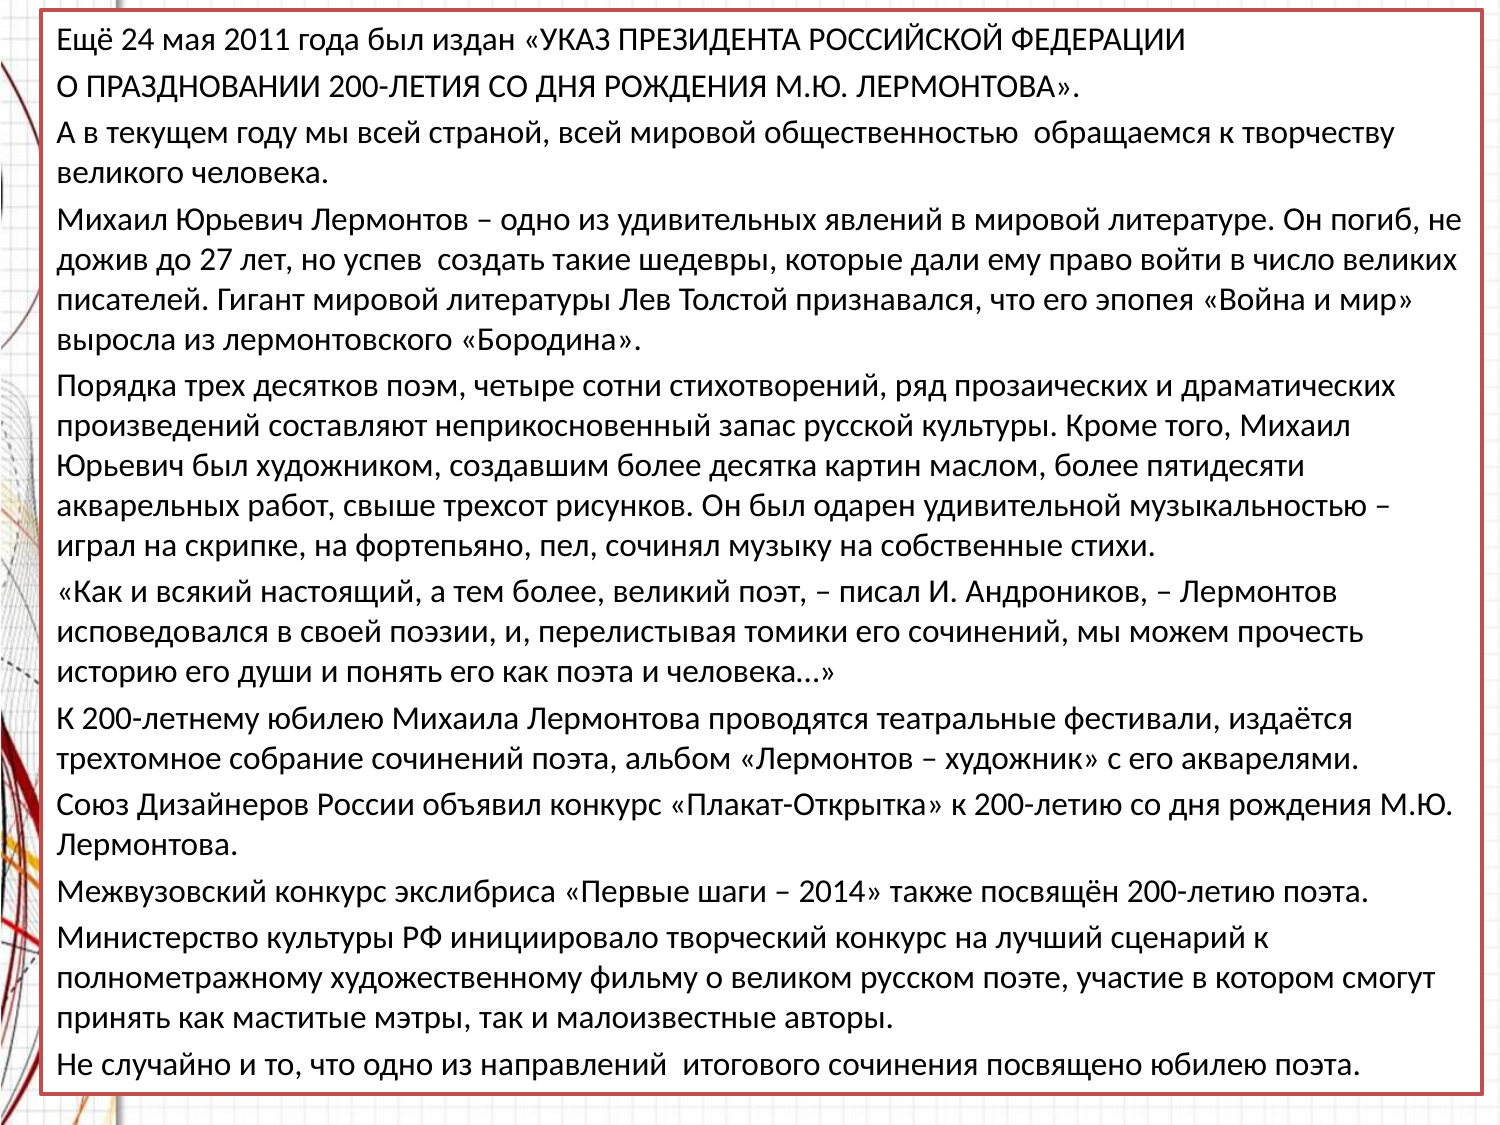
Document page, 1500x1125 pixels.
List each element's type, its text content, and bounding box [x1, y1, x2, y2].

list Ещё 24 мая 2011 года был издан «УКАЗ ПРЕЗИДЕНТА РОССИЙСКОЙ ФЕДЕРАЦИИ О ПРАЗДНОВАНИИ 200-ЛЕТИЯ СО ДНЯ РОЖДЕНИЯ М.Ю. ЛЕРМОНТОВА». А в текущем году мы всей страной, всей мировой общественностью обращаемся к творчеству великого человека. Михаил Юрьевич Лермонтов – одно из удивительных явлений в мировой литературе. Он погиб, не дожив до 27 лет, но успев создать такие шедевры, которые дали ему право войти в число великих писателей. Гигант мировой литературы Лев Толстой признавался, что его эпопея «Война и мир» выросла из лермонтовского «Бородина». Порядка трех десятков поэм, четыре сотни стихотворений, ряд прозаических и драматических произведений составляют неприкосновенный запас русской культуры. Кроме того, Михаил Юрьевич был художником, создавшим более десятка картин маслом, более пятидесяти акварельных работ, свыше трехсот рисунков. Он был одарен удивительной музыкальностью – играл на скрипке, на фортепьяно, пел, сочинял музыку на собственные стихи. «Как и всякий настоящий, а тем более, великий поэт, – писал И. Андроников, – Лермонтов исповедовался в своей поэзии, и, перелистывая томики его сочинений, мы можем прочесть историю его души и понять его как поэта и человека…» К 200-летнему юбилею Михаила Лермонтова проводятся театральные фестивали, издаётся трехтомное собрание сочинений поэта, альбом «Лермонтов – художник» с его акварелями. Союз Дизайнеров России объявил конкурс «Плакат-Открытка» к 200-летию со дня рождения М.Ю. Лермонтова. Межвузовский конкурс экслибриса «Первые шаги – 2014» также посвящён 200-летию поэта. Министерство культуры РФ инициировало творческий конкурс на лучший сценарий к полнометражному художественному фильму о великом русском поэте, участие в котором смогут принять как маститые мэтры, так и малоизвестные авторы. Не случайно и то, что одно из направлений итогового сочинения посвящено юбилею поэта. [39, 8, 1484, 1096]
picture [0, 0, 1500, 1125]
